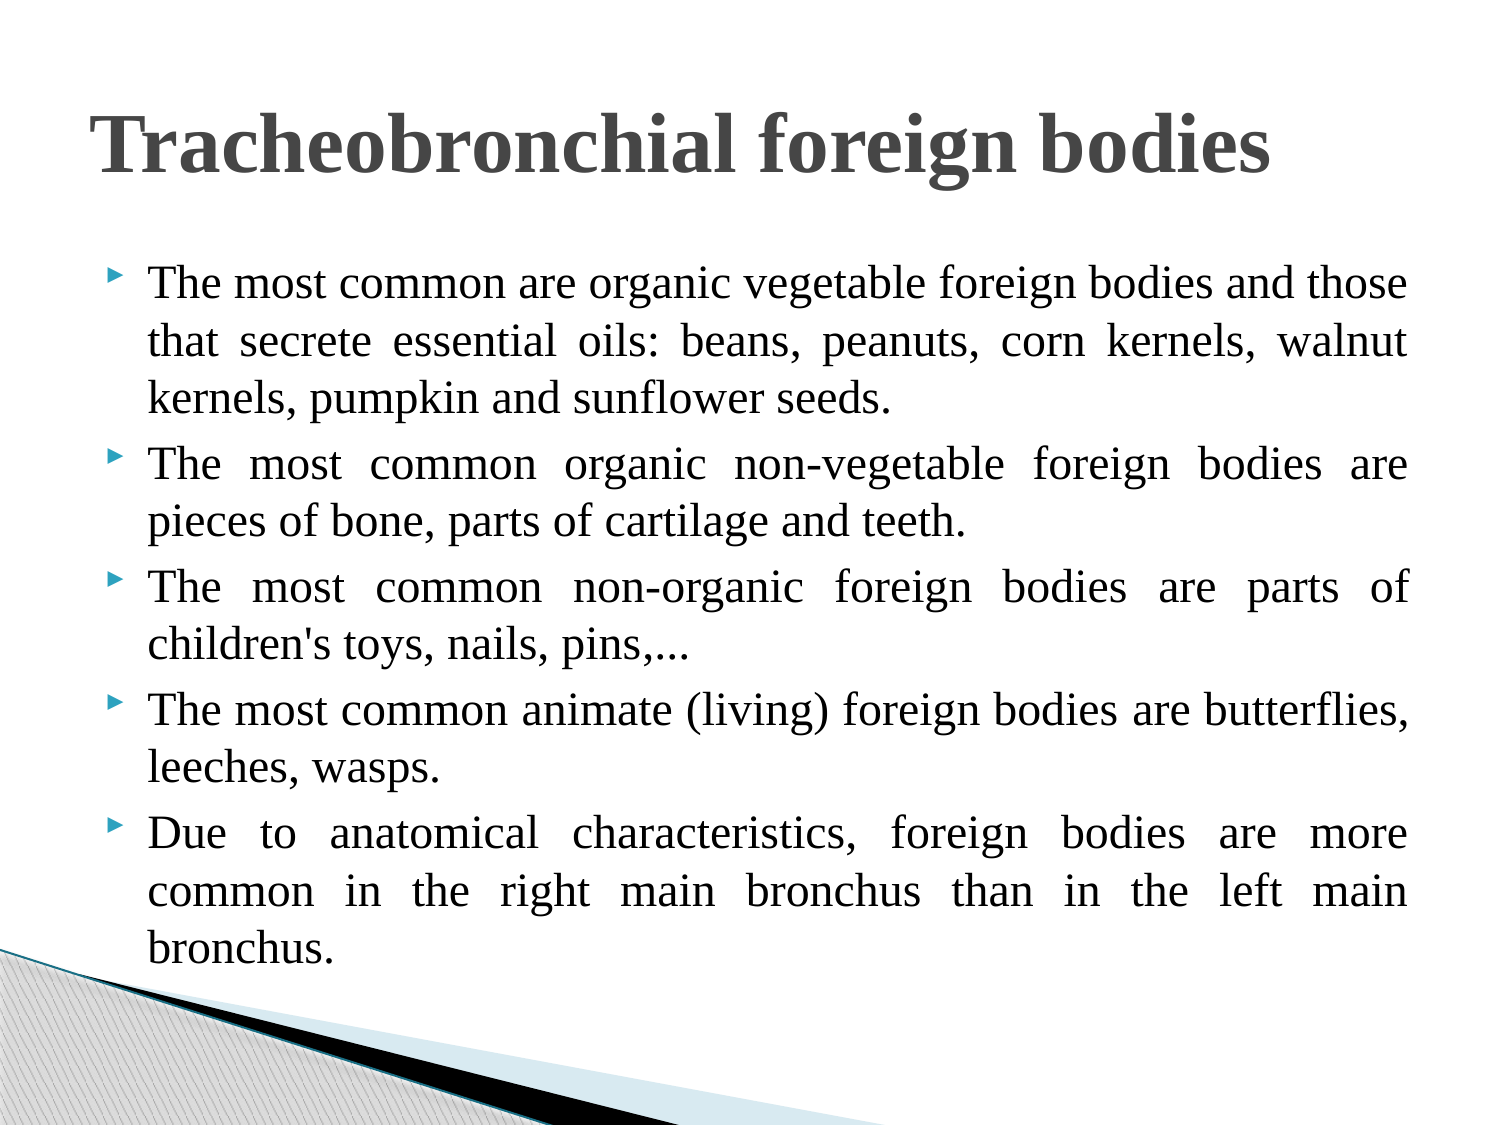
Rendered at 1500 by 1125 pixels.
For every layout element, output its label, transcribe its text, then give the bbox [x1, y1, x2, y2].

list The most common are organic vegetable foreign bodies and those that secrete essential oils: beans, peanuts, corn kernels, walnut kernels, pumpkin and sunflower seeds. The most common organic non-vegetable foreign bodies are pieces of bone, parts of cartilage and teeth. The most common non-organic foreign bodies are parts of children's toys, nails, pins,... The most common animate (living) foreign bodies are butterflies, leeches, wasps. Due to anatomical characteristics, foreign bodies are more common in the right main bronchus than in the left main bronchus. [75, 243, 1425, 986]
title Tracheobronchial foreign bodies [75, 45, 1425, 233]
